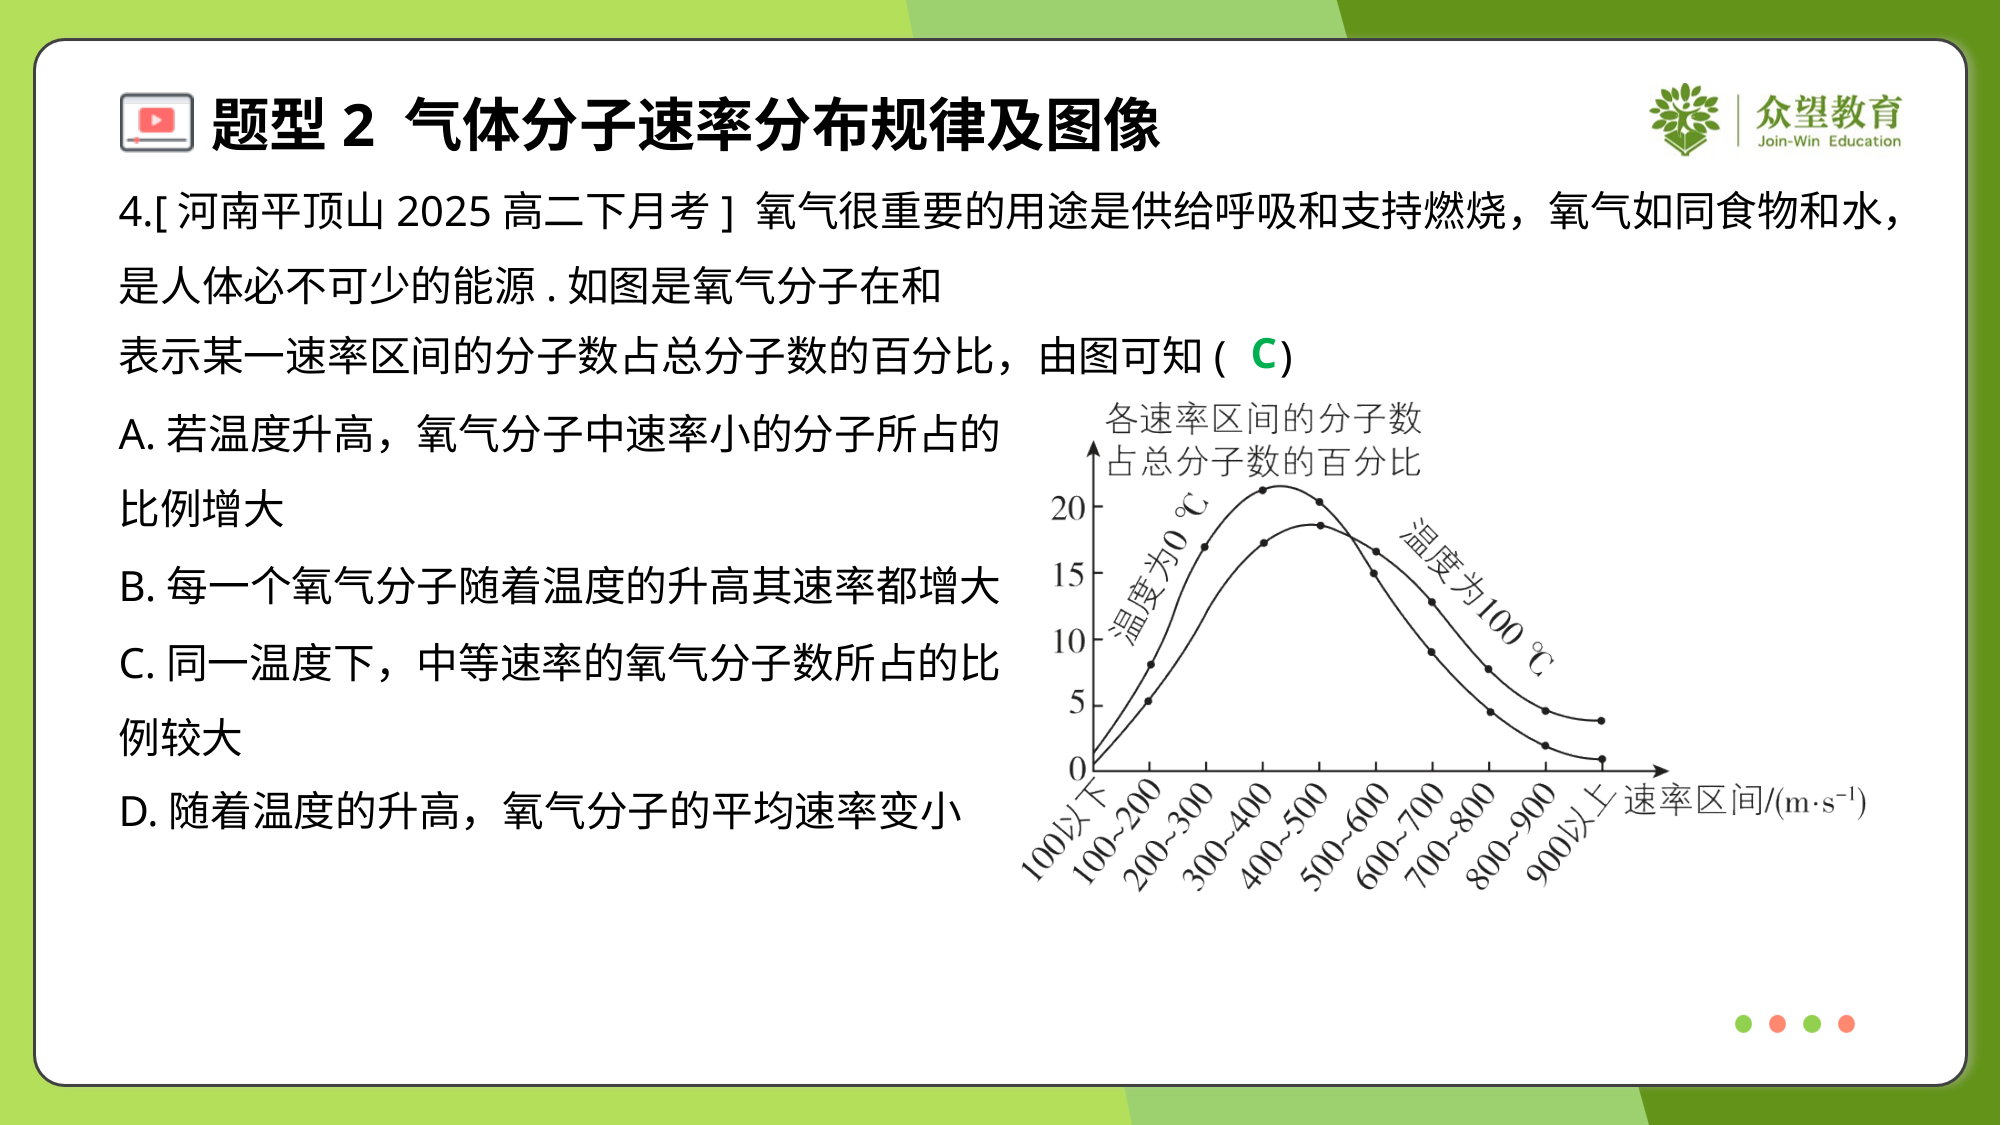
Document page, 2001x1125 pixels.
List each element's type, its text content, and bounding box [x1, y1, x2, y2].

text_box A.若温度升高，氧气分子中速率小的分子所占的 比例增大 B.每一个氧气分子随着温度的升高其速率都增大 C.同一温度下，中等速率的氧气分子数所占的比 例较大 D.随着温度的升高，氧气分子的平均速率变小 [118, 382, 1005, 828]
text_box C [1234, 306, 1293, 371]
picture [0, 0, 2000, 1125]
